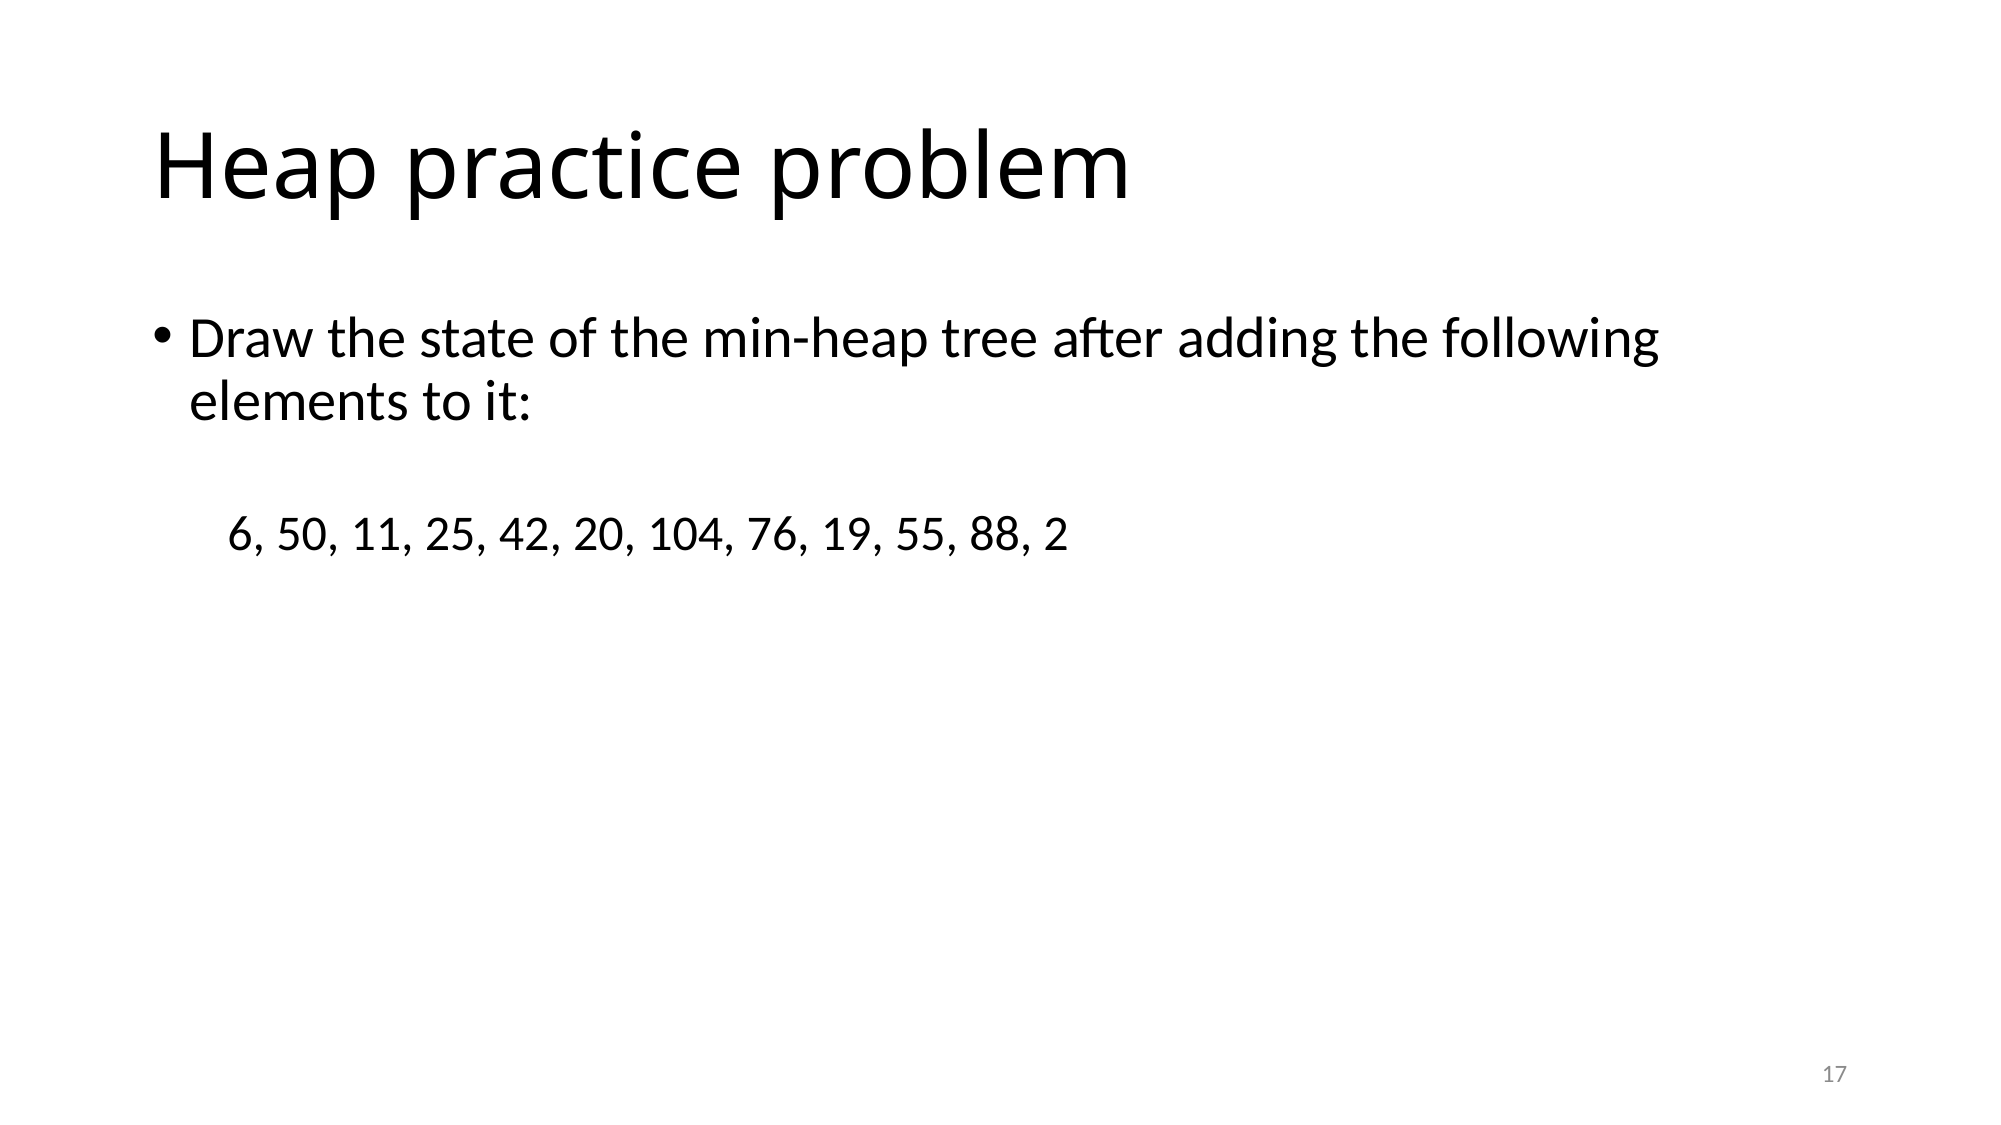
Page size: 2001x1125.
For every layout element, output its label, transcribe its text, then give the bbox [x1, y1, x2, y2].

list Draw the state of the min-heap tree after adding the following elements to it: 6, 50, 11, 25, 42, 20, 104, 76, 19, 55, 88, 2 [137, 299, 1863, 1014]
slide_number 17 [1412, 1042, 1863, 1103]
title Heap practice problem [137, 59, 1863, 278]
